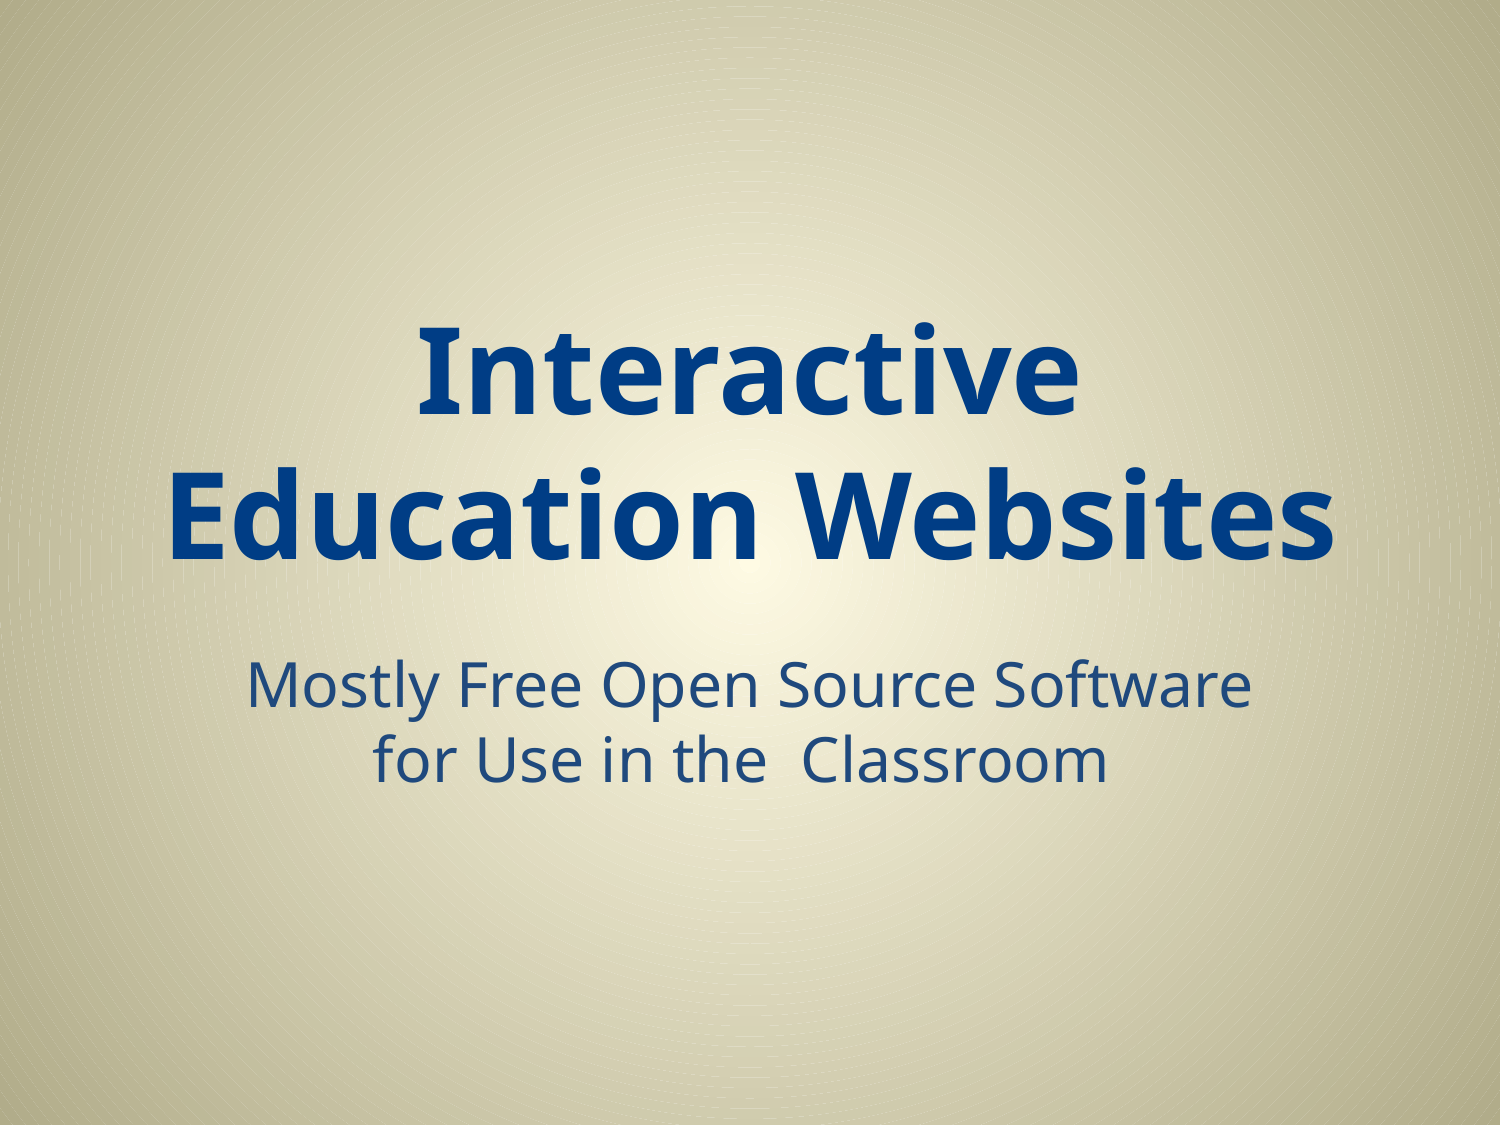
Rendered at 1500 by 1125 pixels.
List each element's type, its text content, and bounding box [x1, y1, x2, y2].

title Interactive Education Websites [112, 162, 1388, 591]
subtitle Mostly Free Open Source Software for Use in the Classroom [225, 637, 1275, 923]
